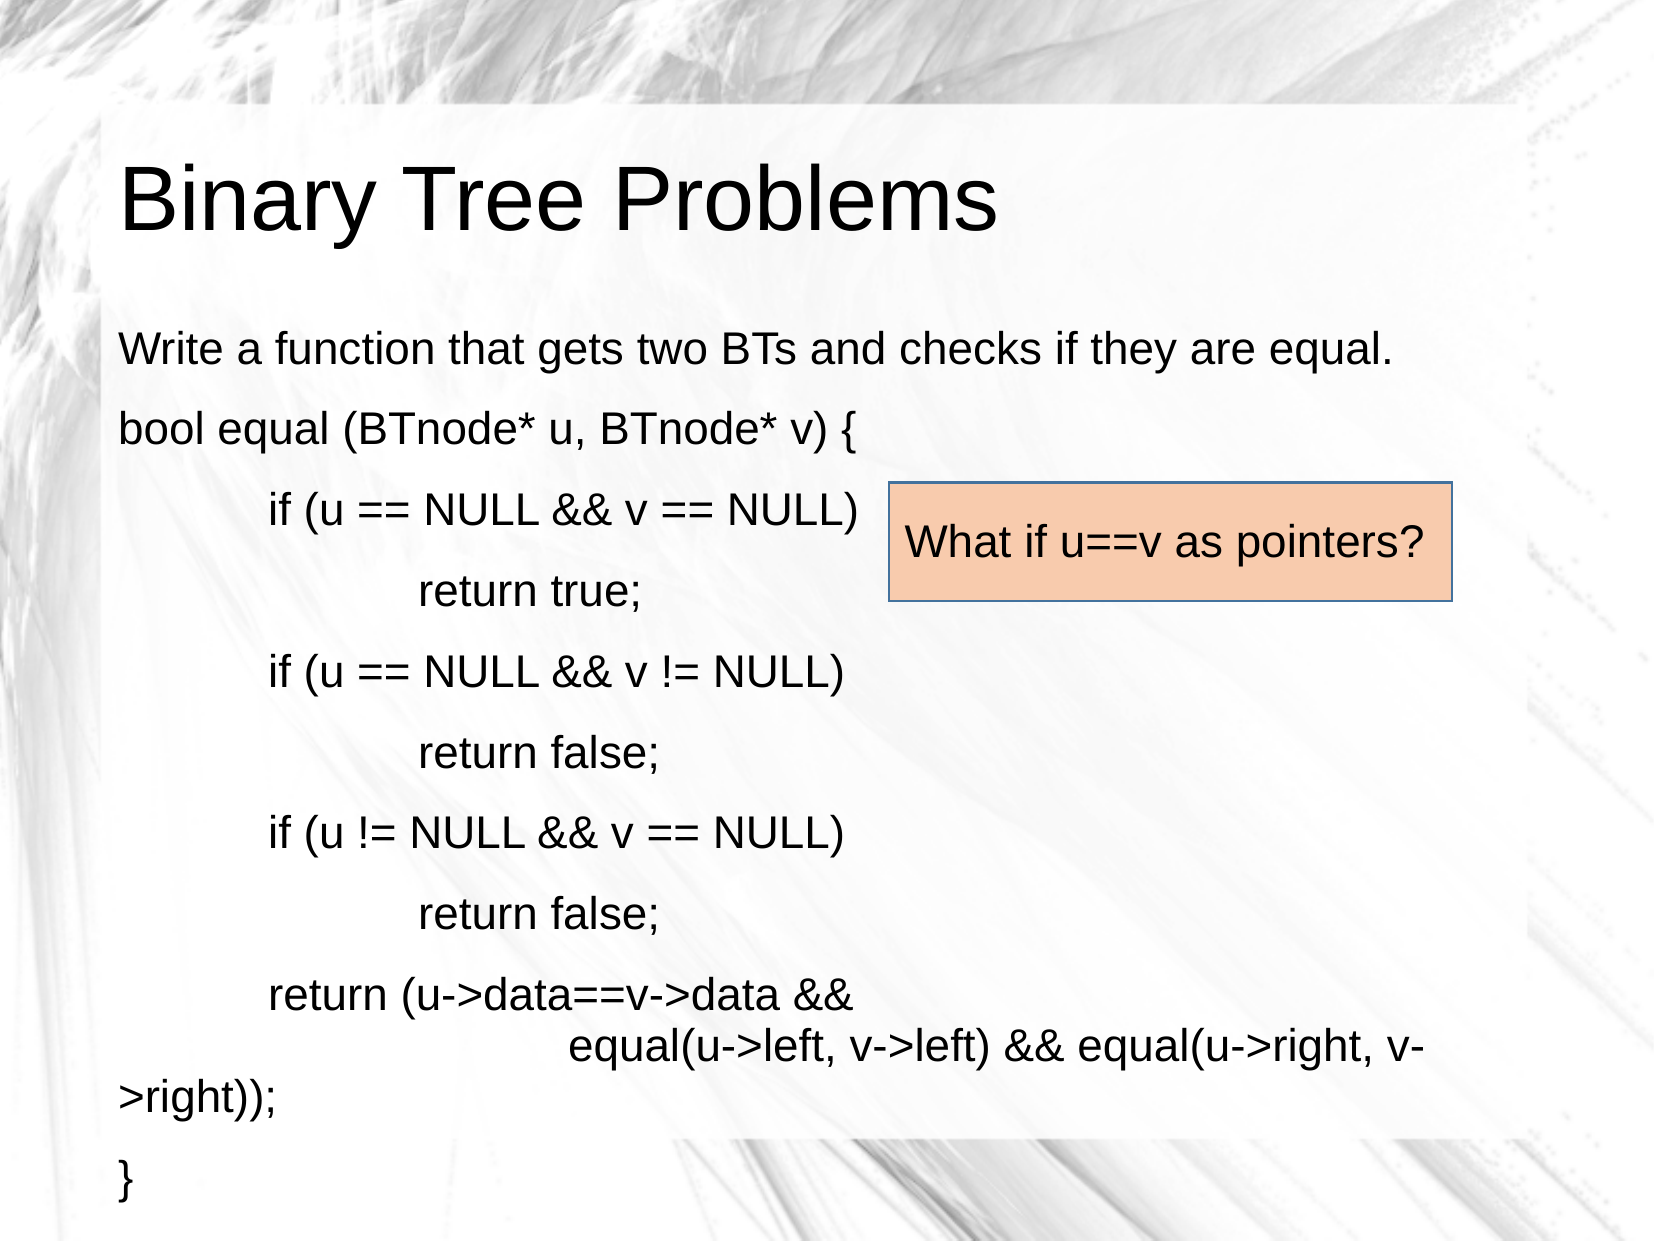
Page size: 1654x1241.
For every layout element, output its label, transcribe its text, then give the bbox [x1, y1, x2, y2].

picture [0, 0, 1654, 1241]
title Binary Tree Problems [118, 93, 1506, 299]
list Write a function that gets two BTs and checks if they are equal. bool equal (BTnode* u, BTnode* v) { if (u == NULL && v == NULL) return true; if (u == NULL && v != NULL) return false; if (u != NULL && v == NULL) return false; return (u->data==v->data && equal(u->left, v->left) && equal(u->right, v->right)); } [118, 319, 1571, 1109]
text_box What if u==v as pointers? [889, 482, 1452, 601]
